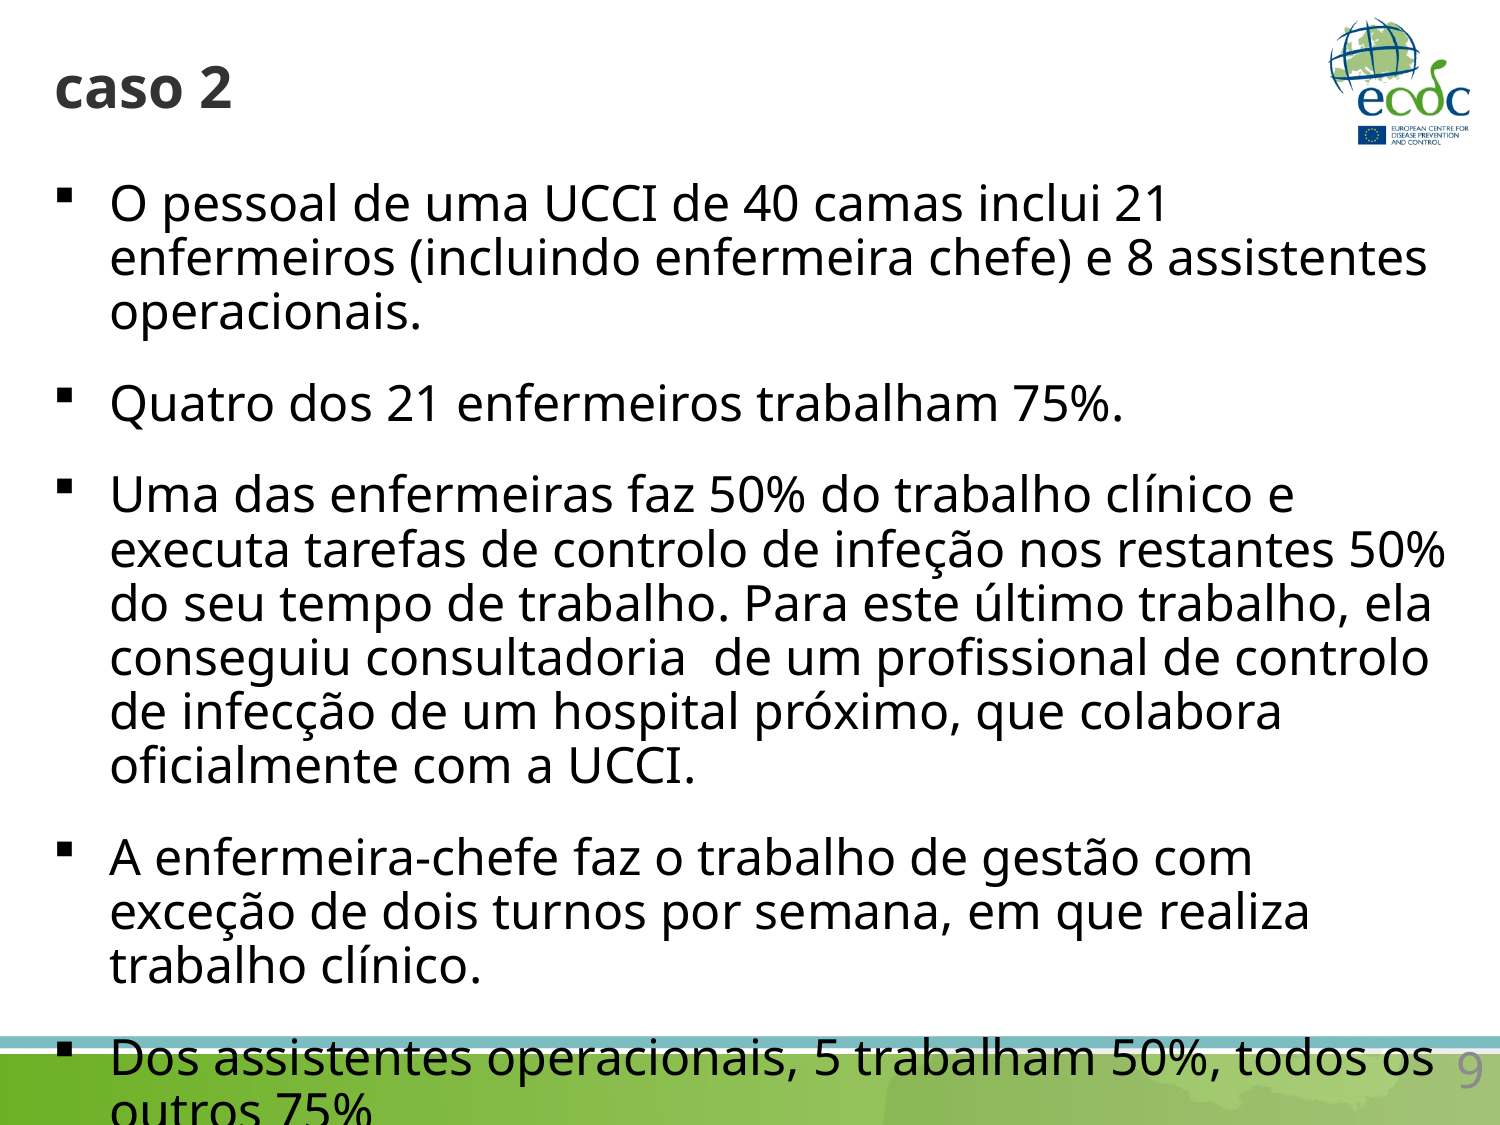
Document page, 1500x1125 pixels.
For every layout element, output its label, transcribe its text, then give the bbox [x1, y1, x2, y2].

picture [1328, 17, 1473, 148]
slide_number 9 [1149, 1042, 1500, 1103]
title caso 2 [54, 58, 1405, 152]
list O pessoal de uma UCCI de 40 camas inclui 21 enfermeiros (incluindo enfermeira chefe) e 8 assistentes operacionais. Quatro dos 21 enfermeiros trabalham 75%. Uma das enfermeiras faz 50% do trabalho clínico e executa tarefas de controlo de infeção nos restantes 50% do seu tempo de trabalho. Para este último trabalho, ela conseguiu consultadoria de um profissional de controlo de infecção de um hospital próximo, que colabora oficialmente com a UCCI. A enfermeira-chefe faz o trabalho de gestão com exceção de dois turnos por semana, em que realiza trabalho clínico. Dos assistentes operacionais, 5 trabalham 50%, todos os outros 75% [52, 176, 1453, 1025]
picture [0, 1036, 1500, 1125]
